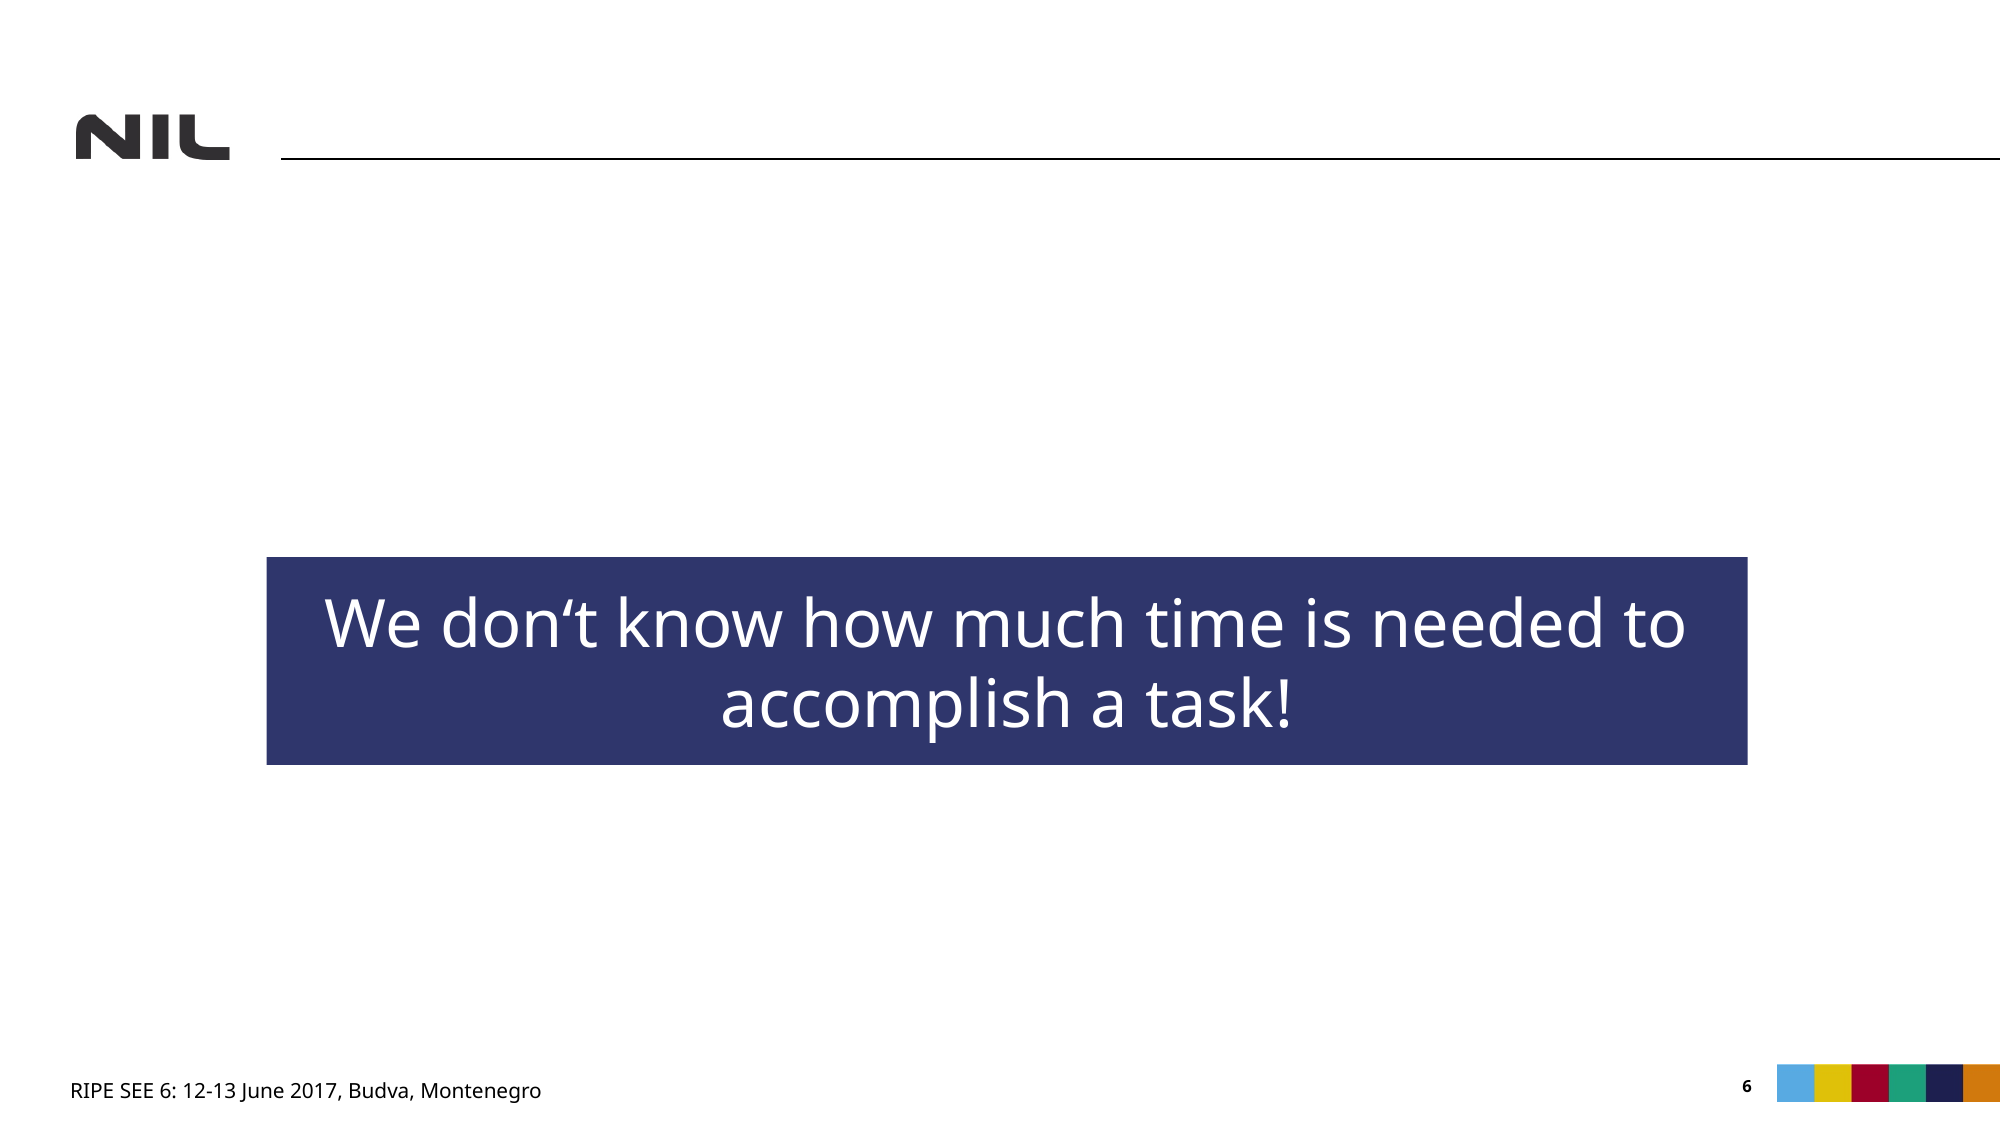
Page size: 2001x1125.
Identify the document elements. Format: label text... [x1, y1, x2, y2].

picture [38, 27, 267, 247]
picture [1777, 1064, 2000, 1102]
text_box We don‘t know how much time is needed to accomplish a task! [265, 555, 1750, 767]
